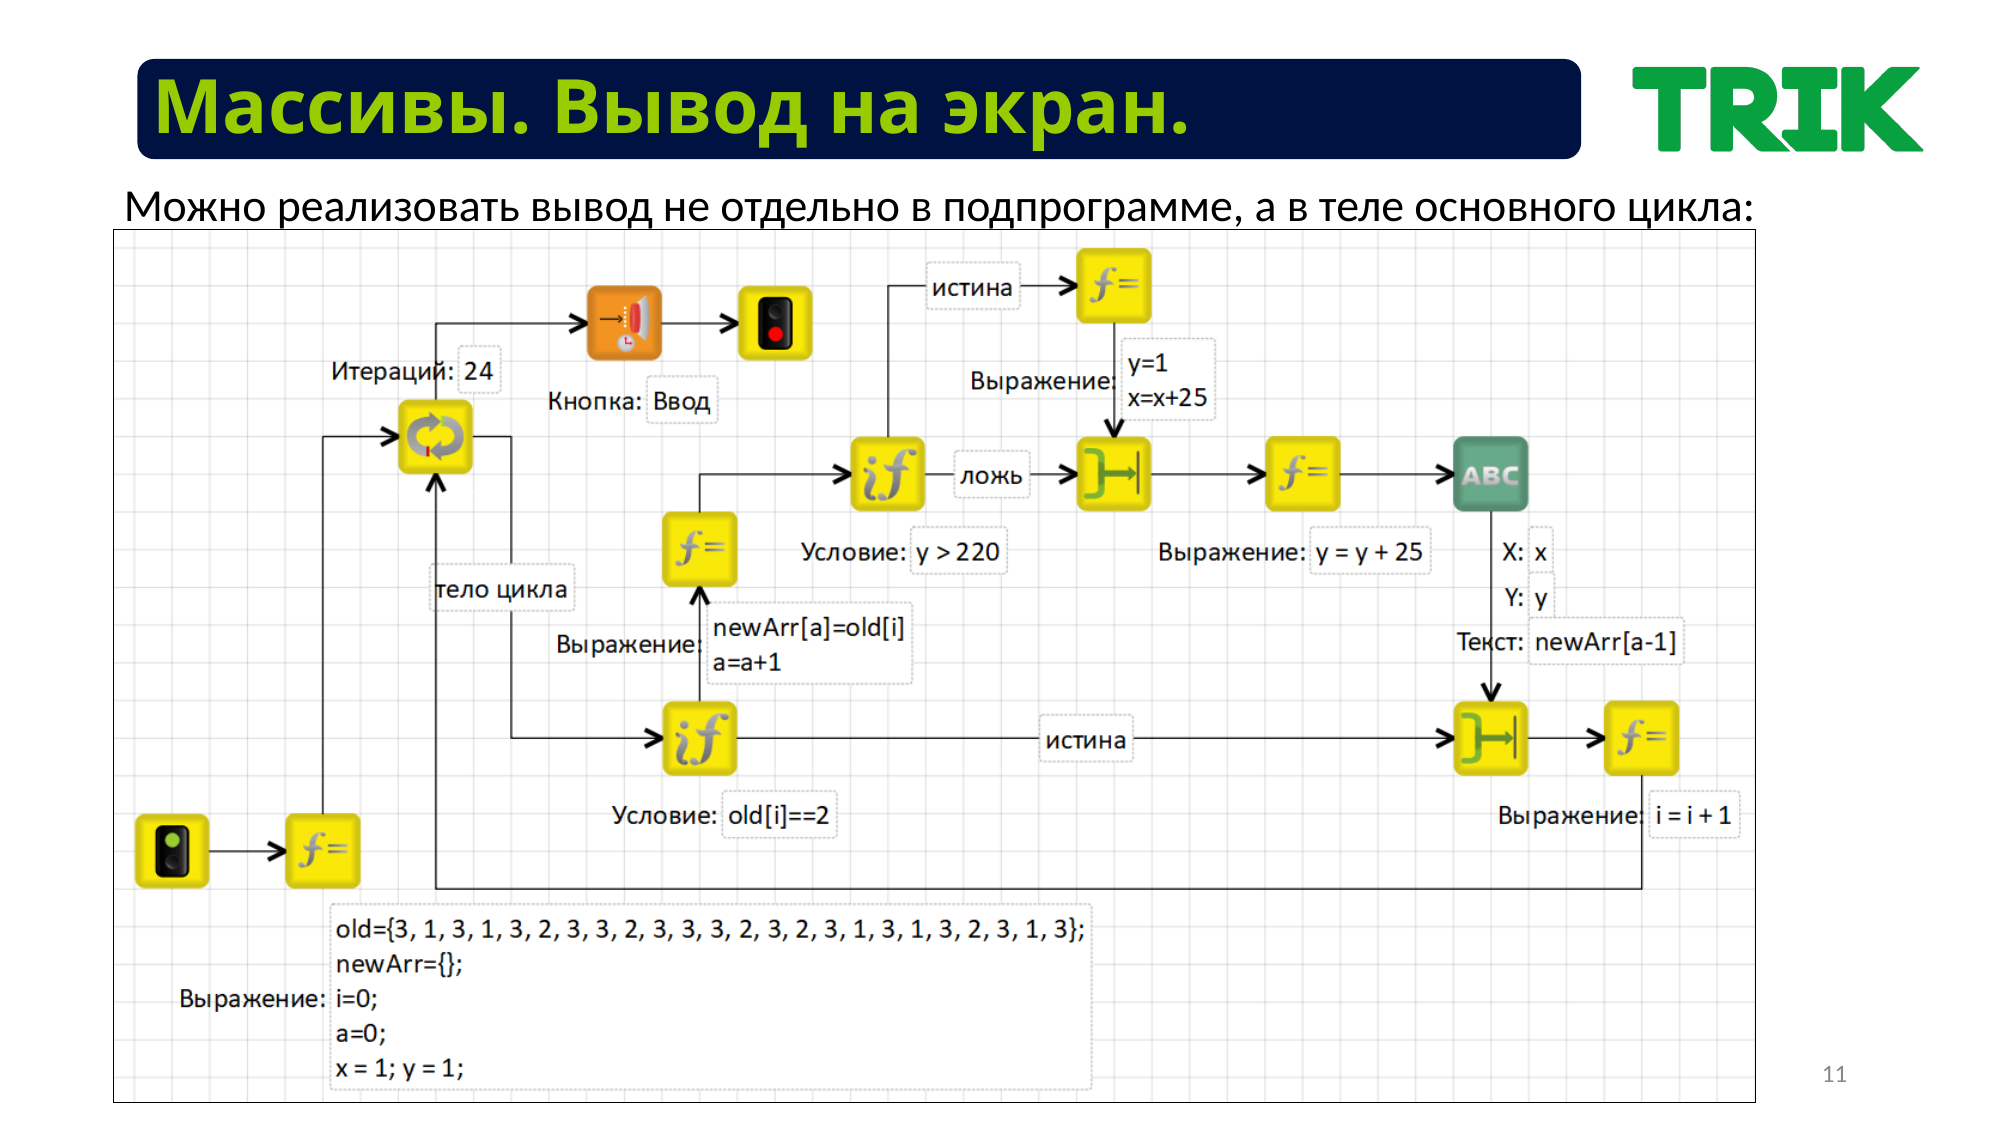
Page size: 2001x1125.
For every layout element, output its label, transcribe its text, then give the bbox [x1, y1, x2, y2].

text_box Можно реализовать вывод не отдельно в подпрограмме, а в теле основного цикла: [108, 160, 1940, 279]
text_box 11 [1760, 1042, 1863, 1103]
picture [1631, 64, 1924, 154]
picture [113, 228, 1757, 1103]
text_box Массивы. Вывод на экран. [137, 61, 1582, 160]
